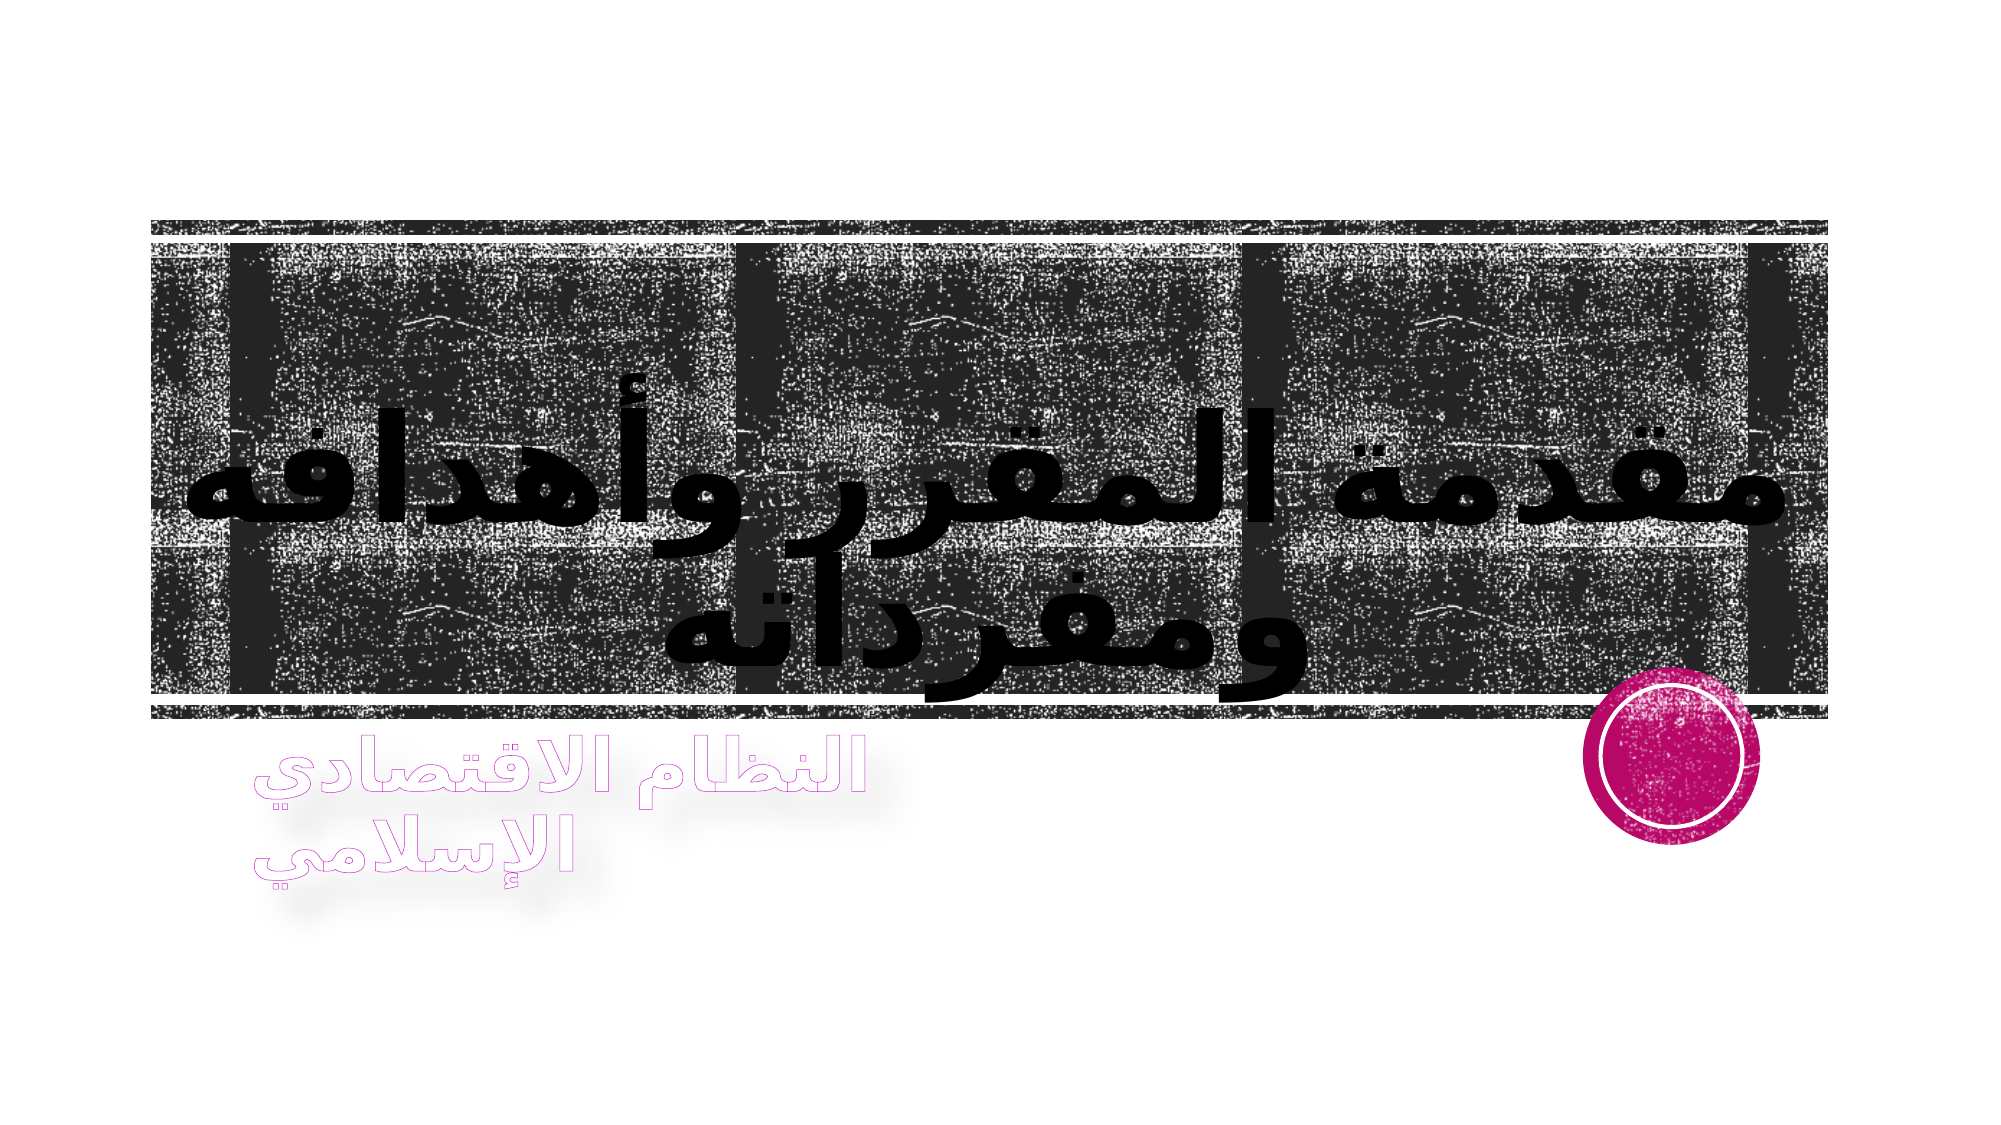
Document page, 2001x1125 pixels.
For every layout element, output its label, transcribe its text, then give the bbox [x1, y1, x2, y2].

title مقدمة المقرر وأهدافه ومفرداته [156, 202, 1819, 900]
subtitle النظام الاقتصادي الإسلامي [234, 720, 1124, 896]
